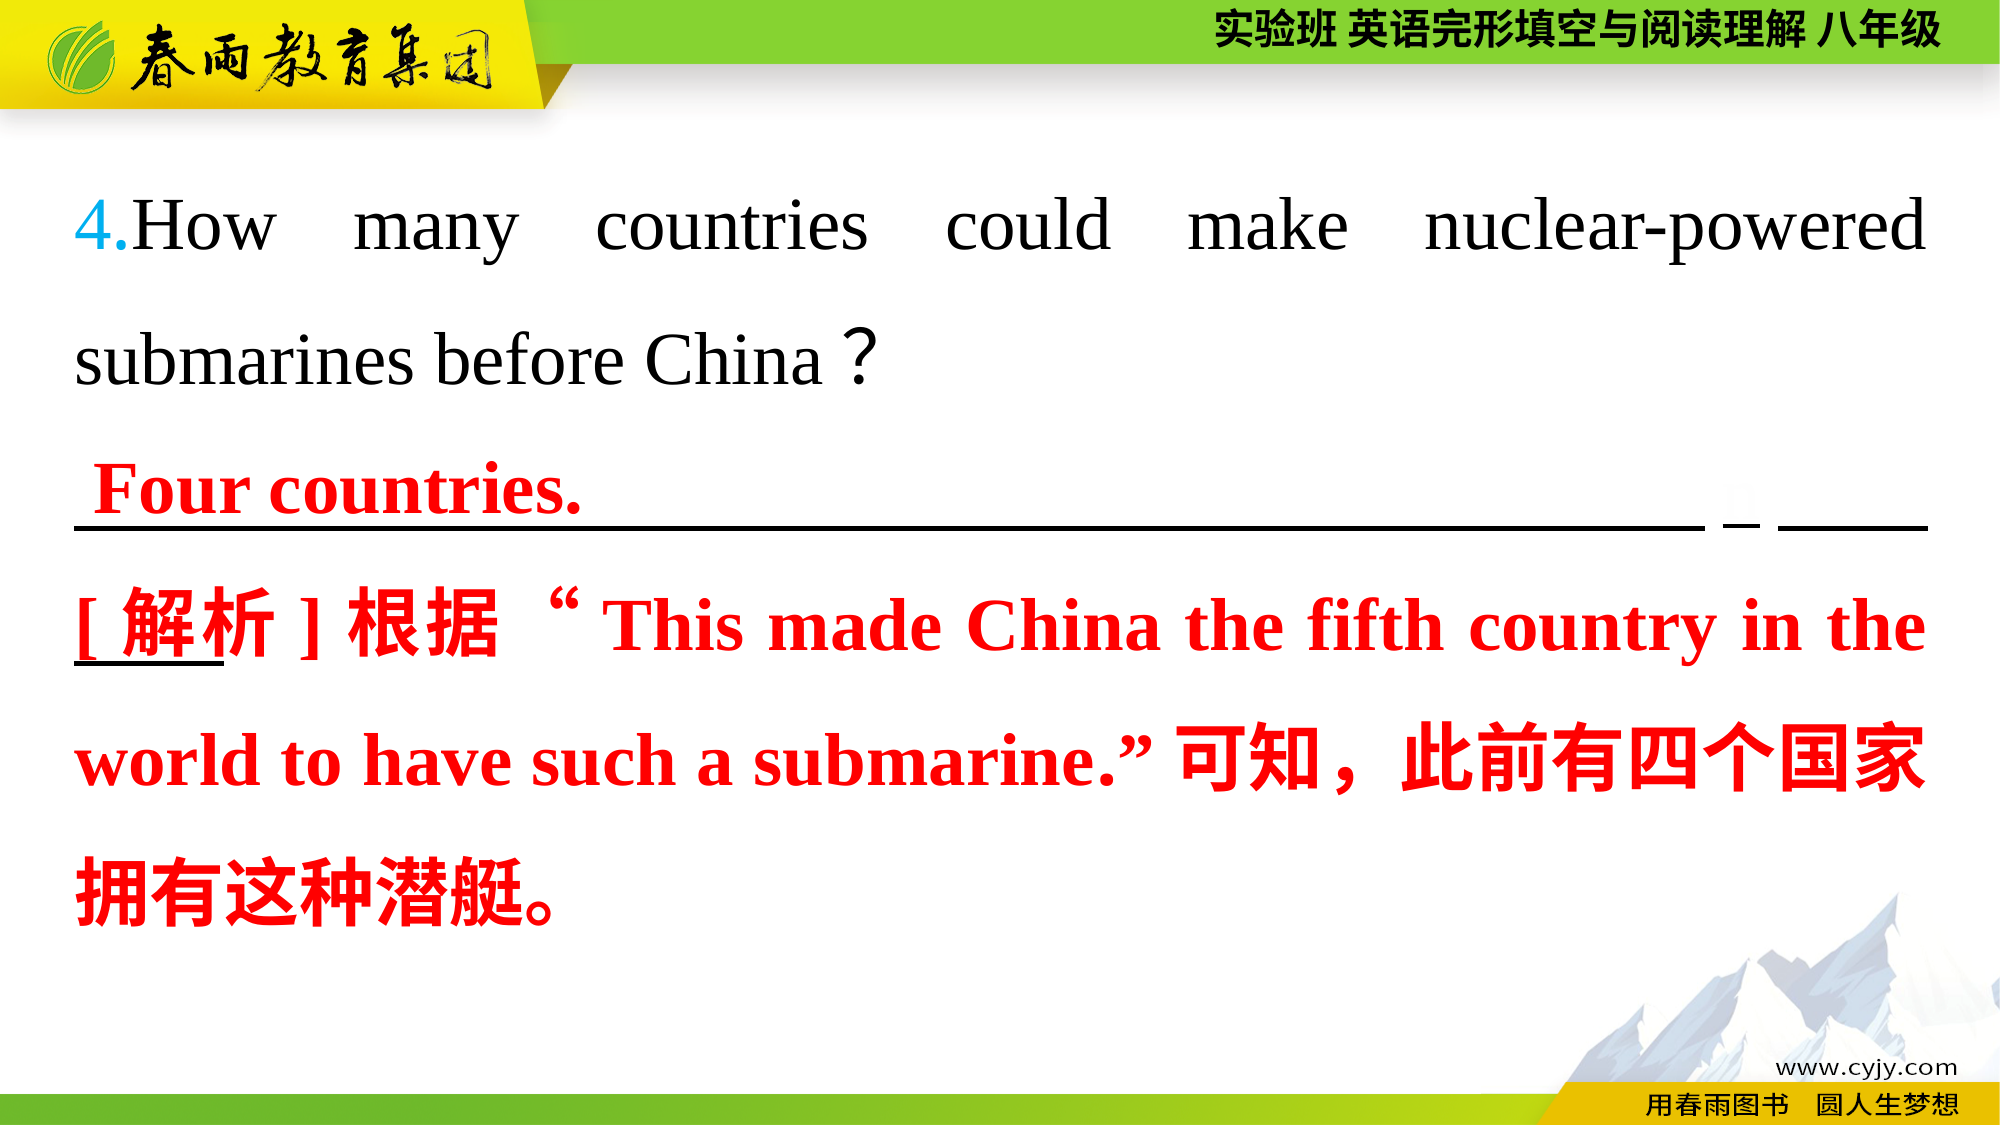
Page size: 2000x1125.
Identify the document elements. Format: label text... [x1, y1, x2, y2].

list 4.How many countries could make nuclear-powered submarines before China？ n [59, 122, 1944, 522]
text_box [解析]根据“This made China the fifth country in the world to have such a submarine.”可知，此前有四个国家拥有这种潜艇。 [59, 522, 1944, 943]
text_box Four countries. [78, 385, 712, 522]
picture [0, 0, 2000, 1125]
